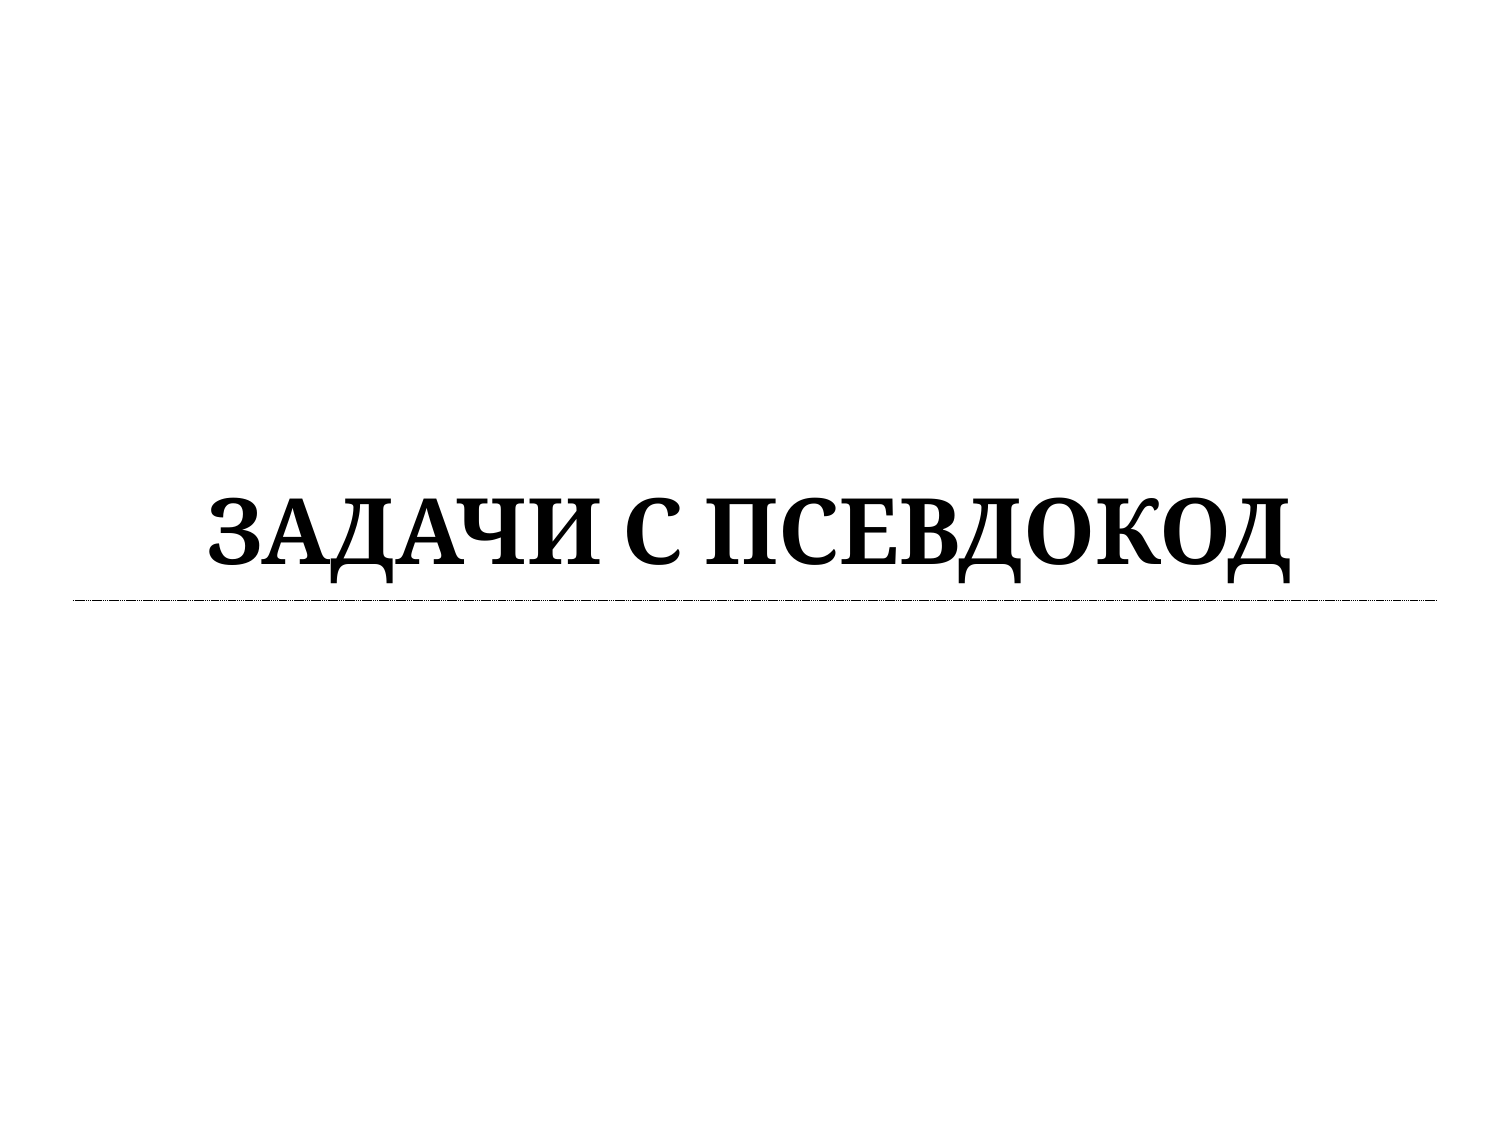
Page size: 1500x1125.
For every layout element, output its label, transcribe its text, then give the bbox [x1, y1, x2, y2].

title Задачи с псевдокод [0, 346, 1500, 594]
